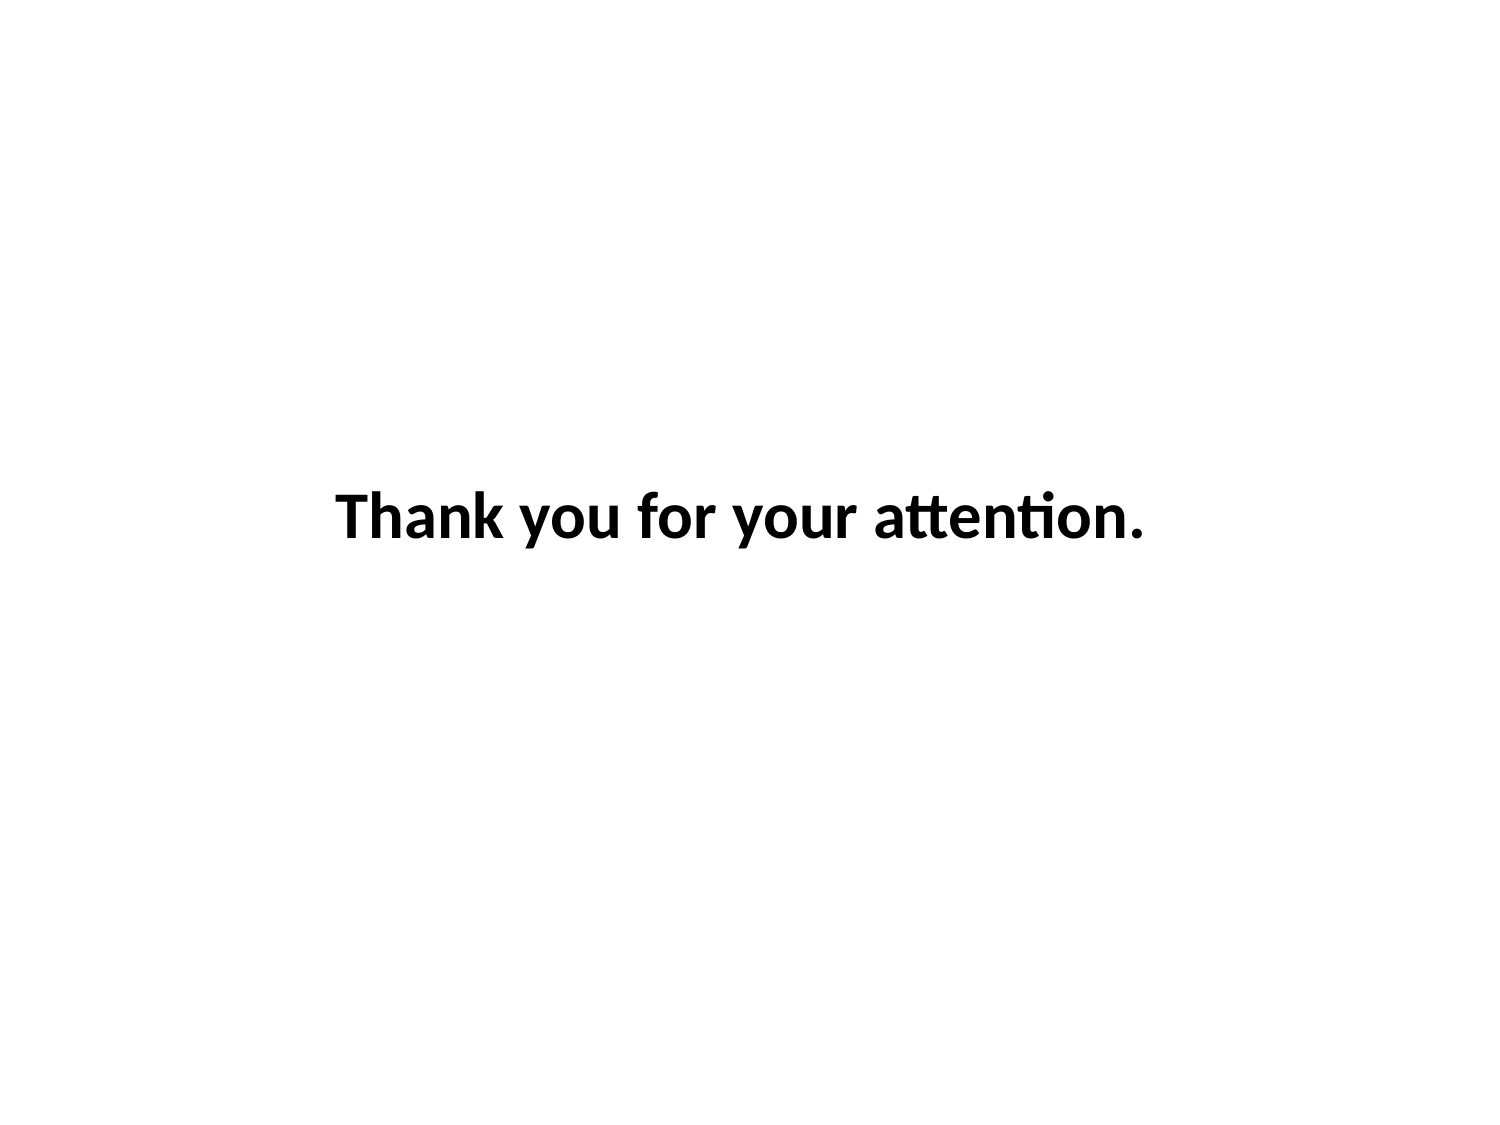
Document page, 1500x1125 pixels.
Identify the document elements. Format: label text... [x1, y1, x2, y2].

text_box Thank you for your attention. [320, 464, 1162, 559]
